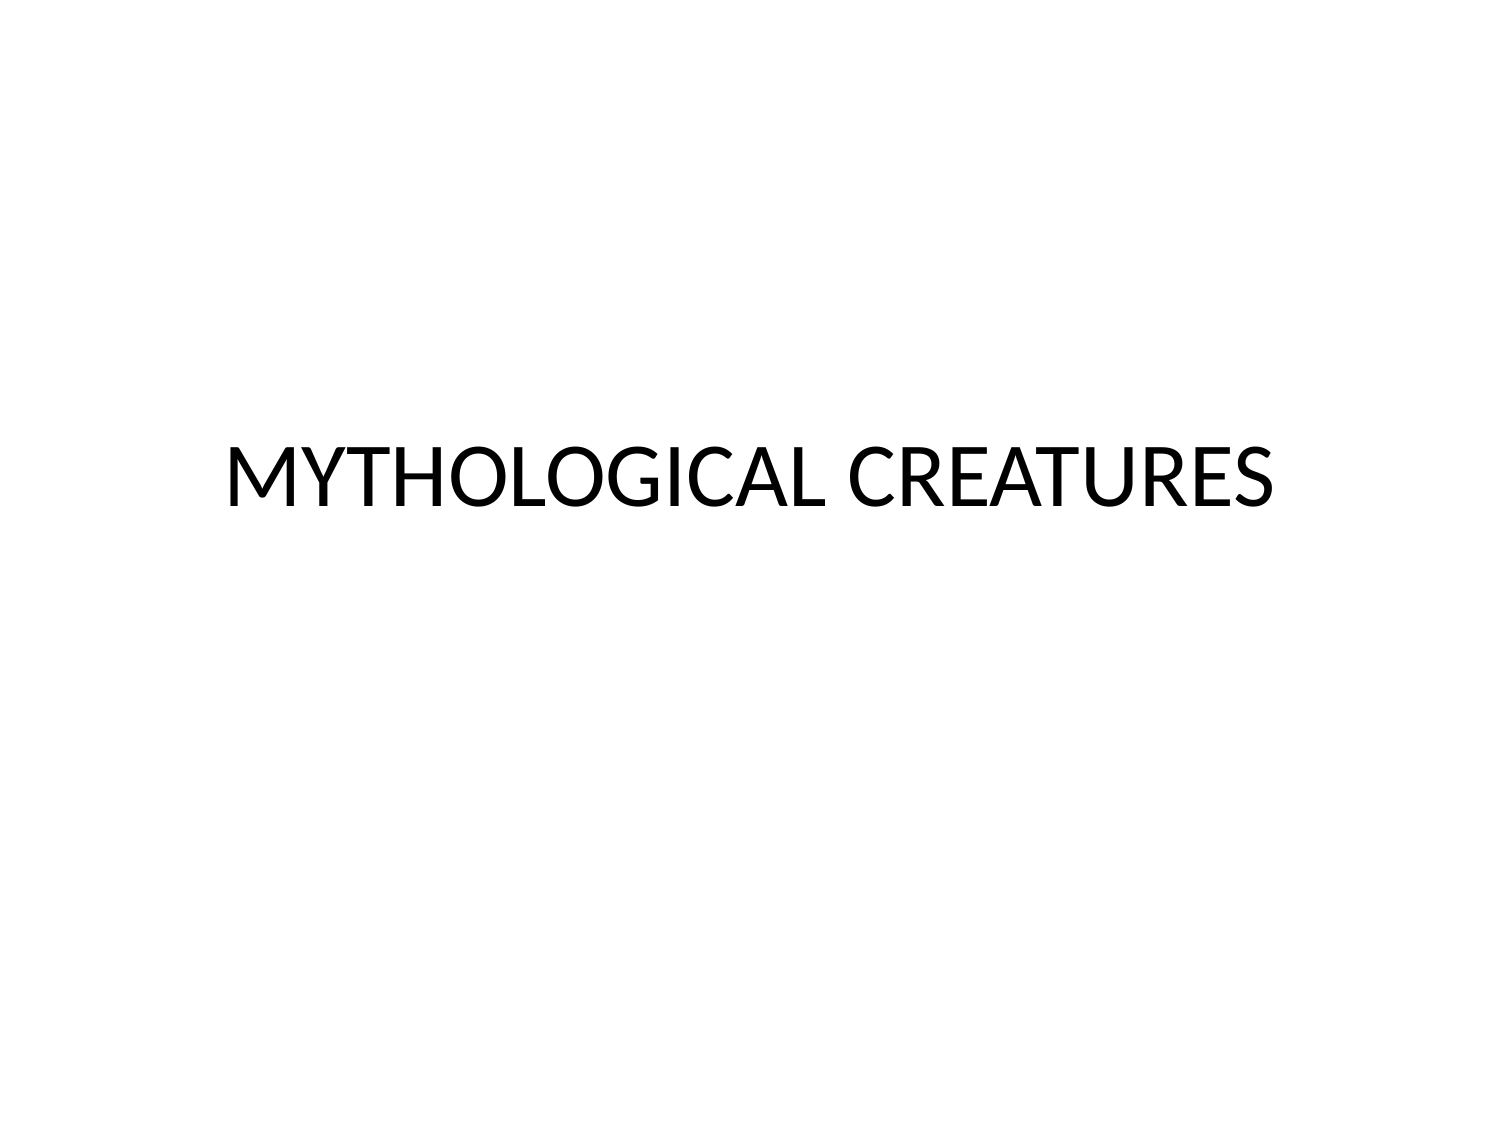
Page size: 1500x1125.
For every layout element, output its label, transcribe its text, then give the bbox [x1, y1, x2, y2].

title MYTHOLOGICAL CREATURES [112, 349, 1388, 591]
